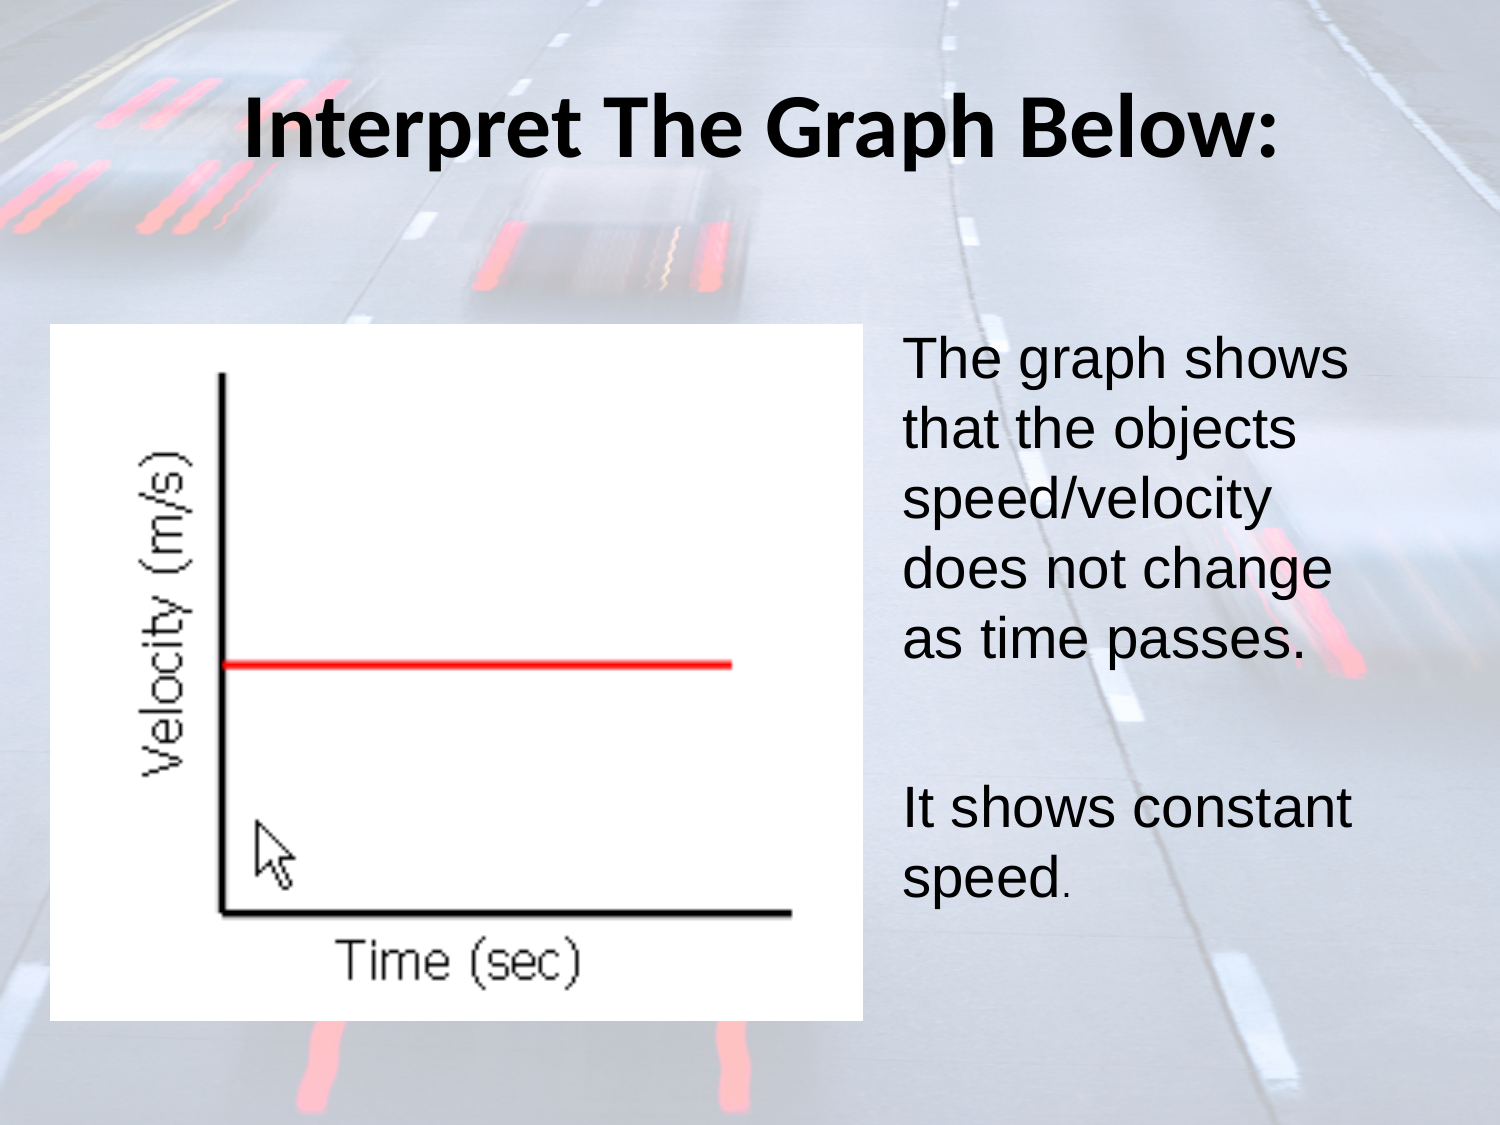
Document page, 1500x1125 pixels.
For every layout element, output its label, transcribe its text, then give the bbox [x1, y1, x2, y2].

title Interpret The Graph Below: [125, 0, 1400, 242]
picture [49, 324, 863, 1022]
text_box The graph shows that the objects speed/velocity does not change as time passes. It shows constant speed. [887, 312, 1375, 962]
